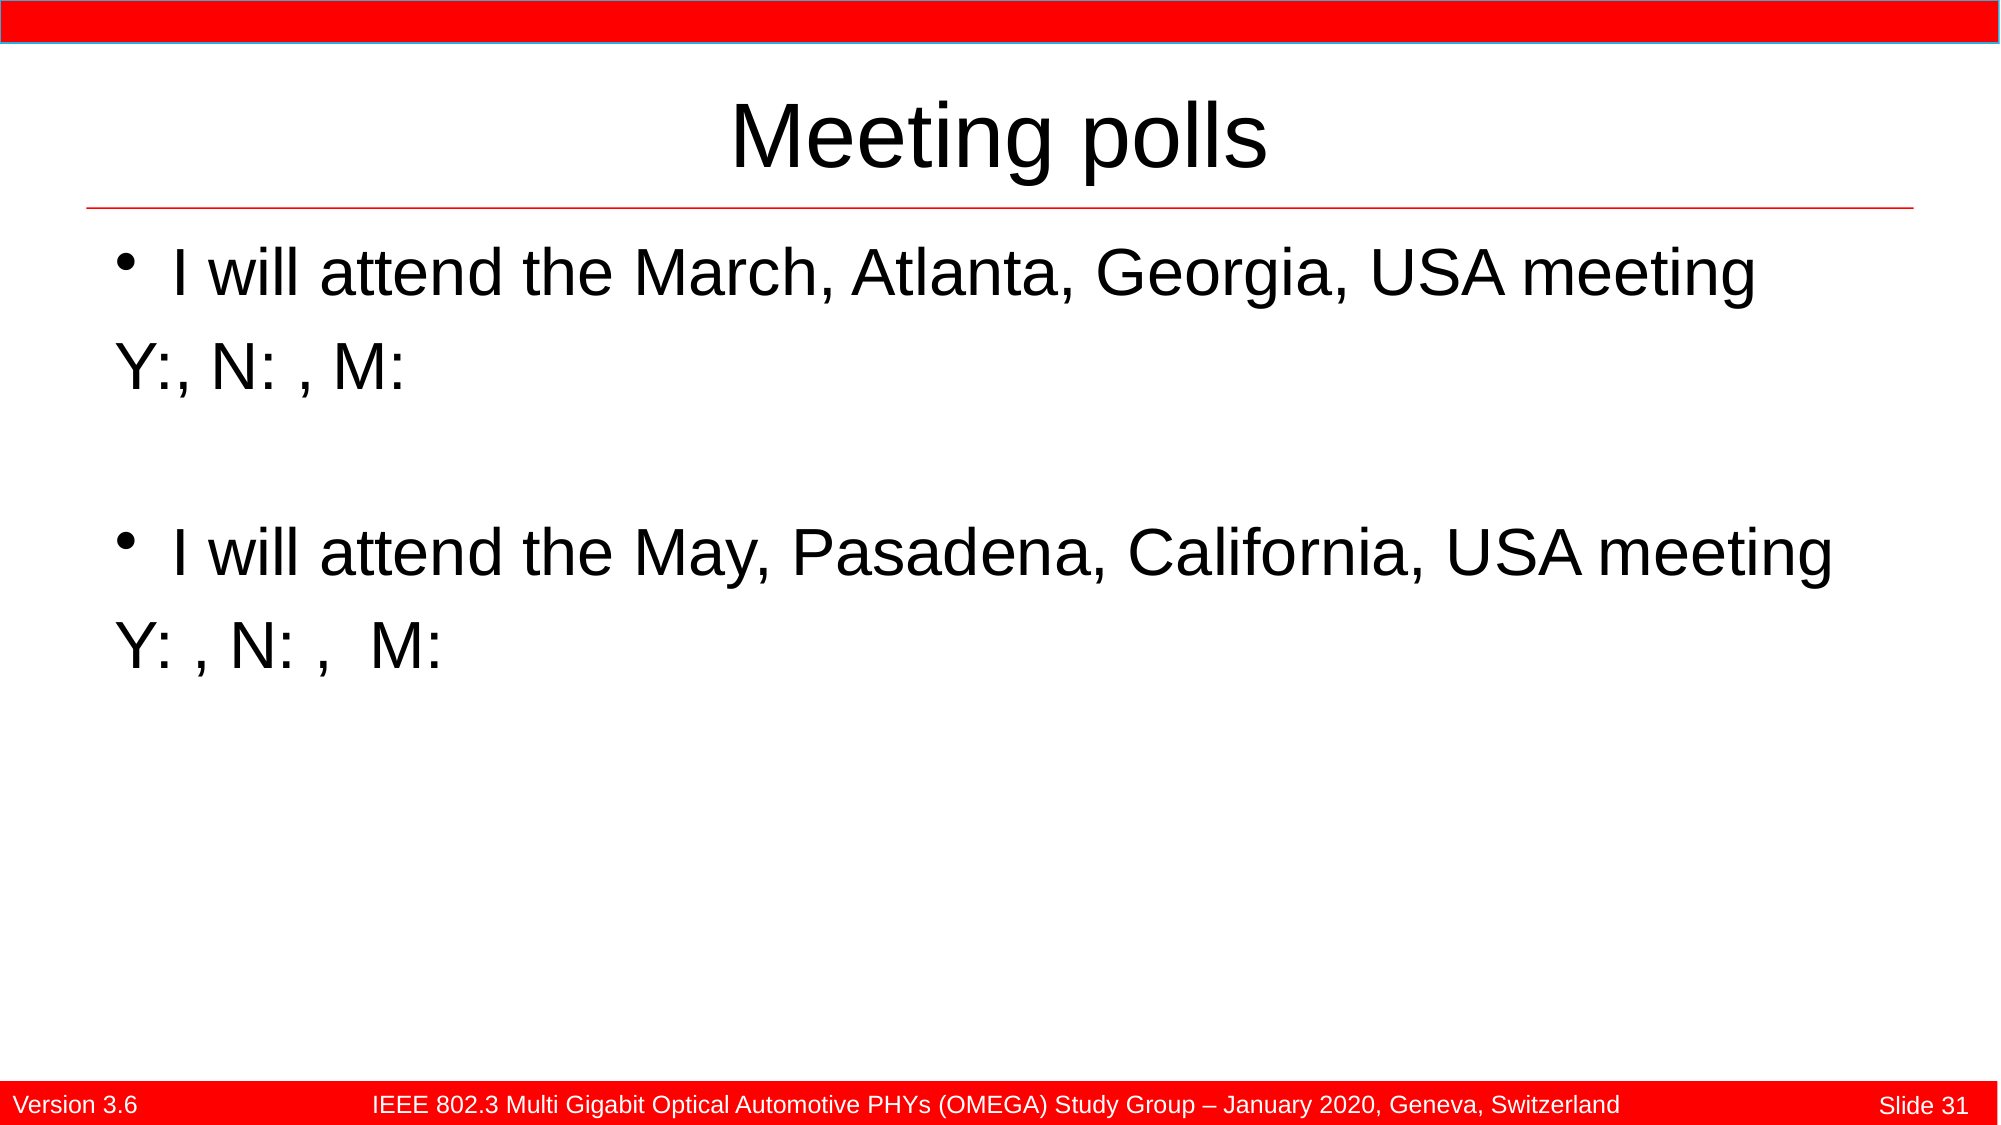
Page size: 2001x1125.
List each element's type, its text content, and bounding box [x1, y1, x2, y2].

title Meeting polls [99, 66, 1901, 197]
list I will attend the March, Atlanta, Georgia, USA meeting Y:, N: , M: I will attend the May, Pasadena, California, USA meeting Y: , N: , M: [99, 221, 1901, 965]
